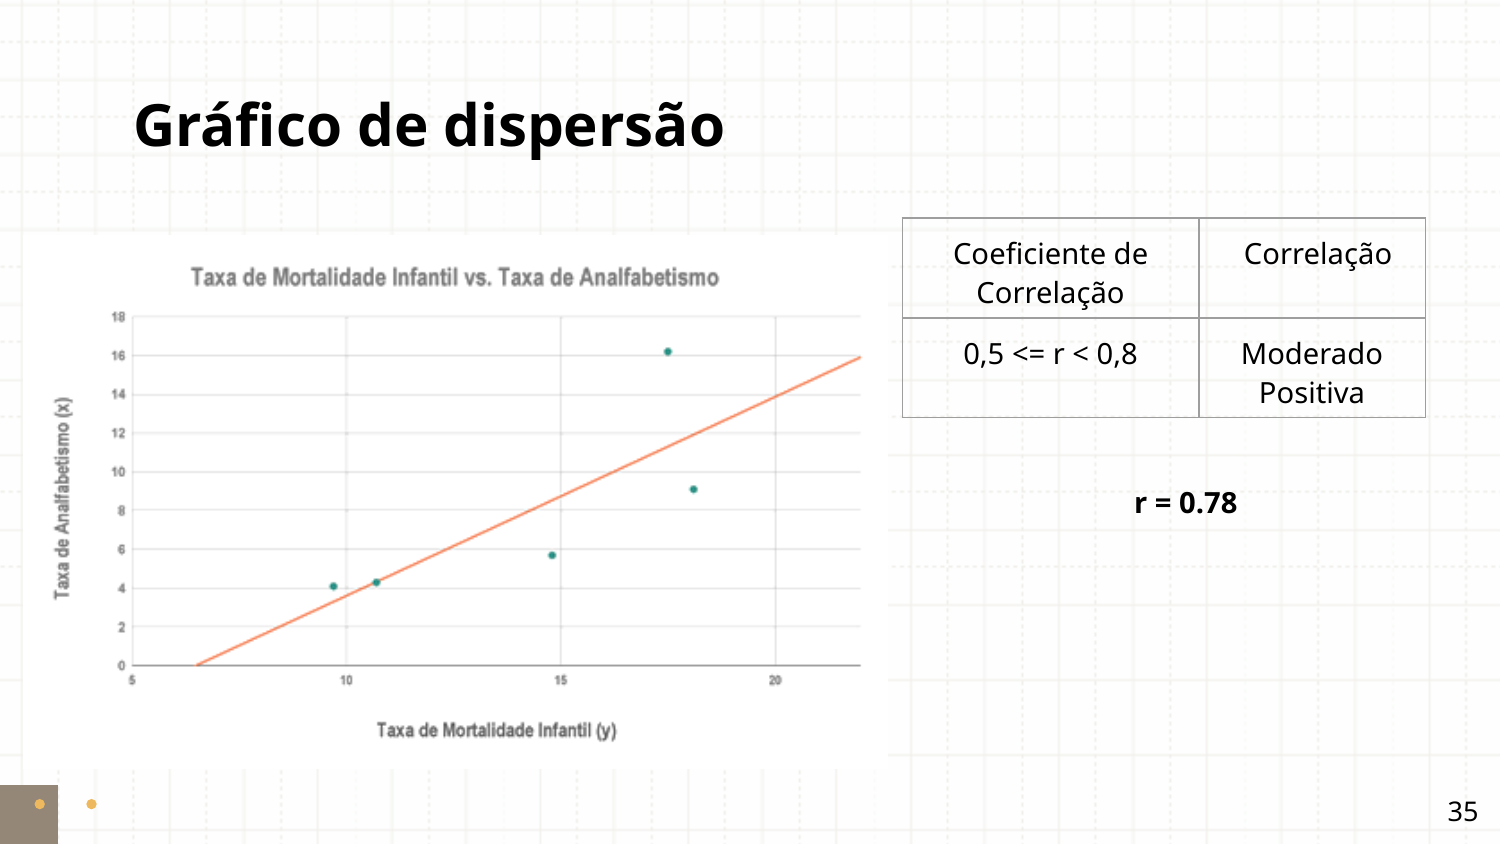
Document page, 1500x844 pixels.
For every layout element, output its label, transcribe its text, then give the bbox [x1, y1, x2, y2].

table_cell Moderado Positiva [1200, 319, 1425, 417]
table_cell 0,5 <= r < 0,8 [903, 319, 1198, 417]
picture [23, 235, 888, 769]
table_header Correlação [1200, 219, 1425, 317]
text_box [887, 166, 1380, 232]
title Gráfico de dispersão [118, 72, 1382, 167]
table_header Coeficiente de Correlação [903, 219, 1198, 317]
text_box r = 0.78 [1119, 469, 1500, 569]
slide_number ‹#› [1403, 779, 1494, 844]
